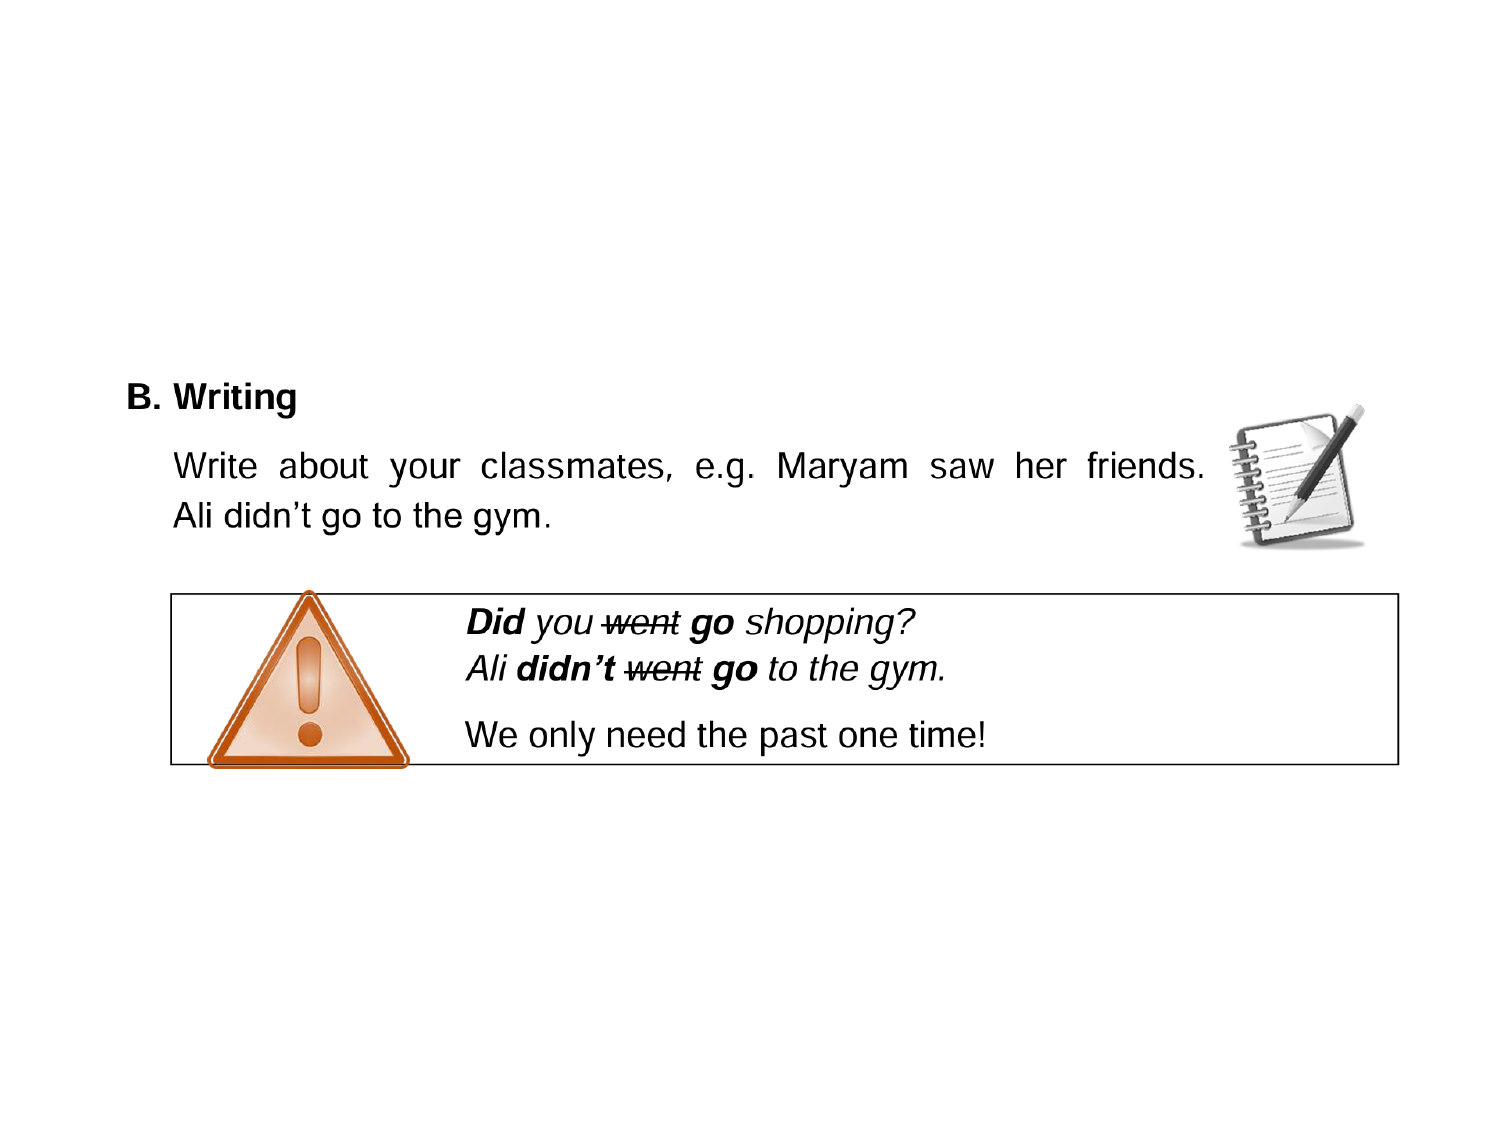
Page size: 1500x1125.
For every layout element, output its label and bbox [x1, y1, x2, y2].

picture [84, 339, 1415, 786]
